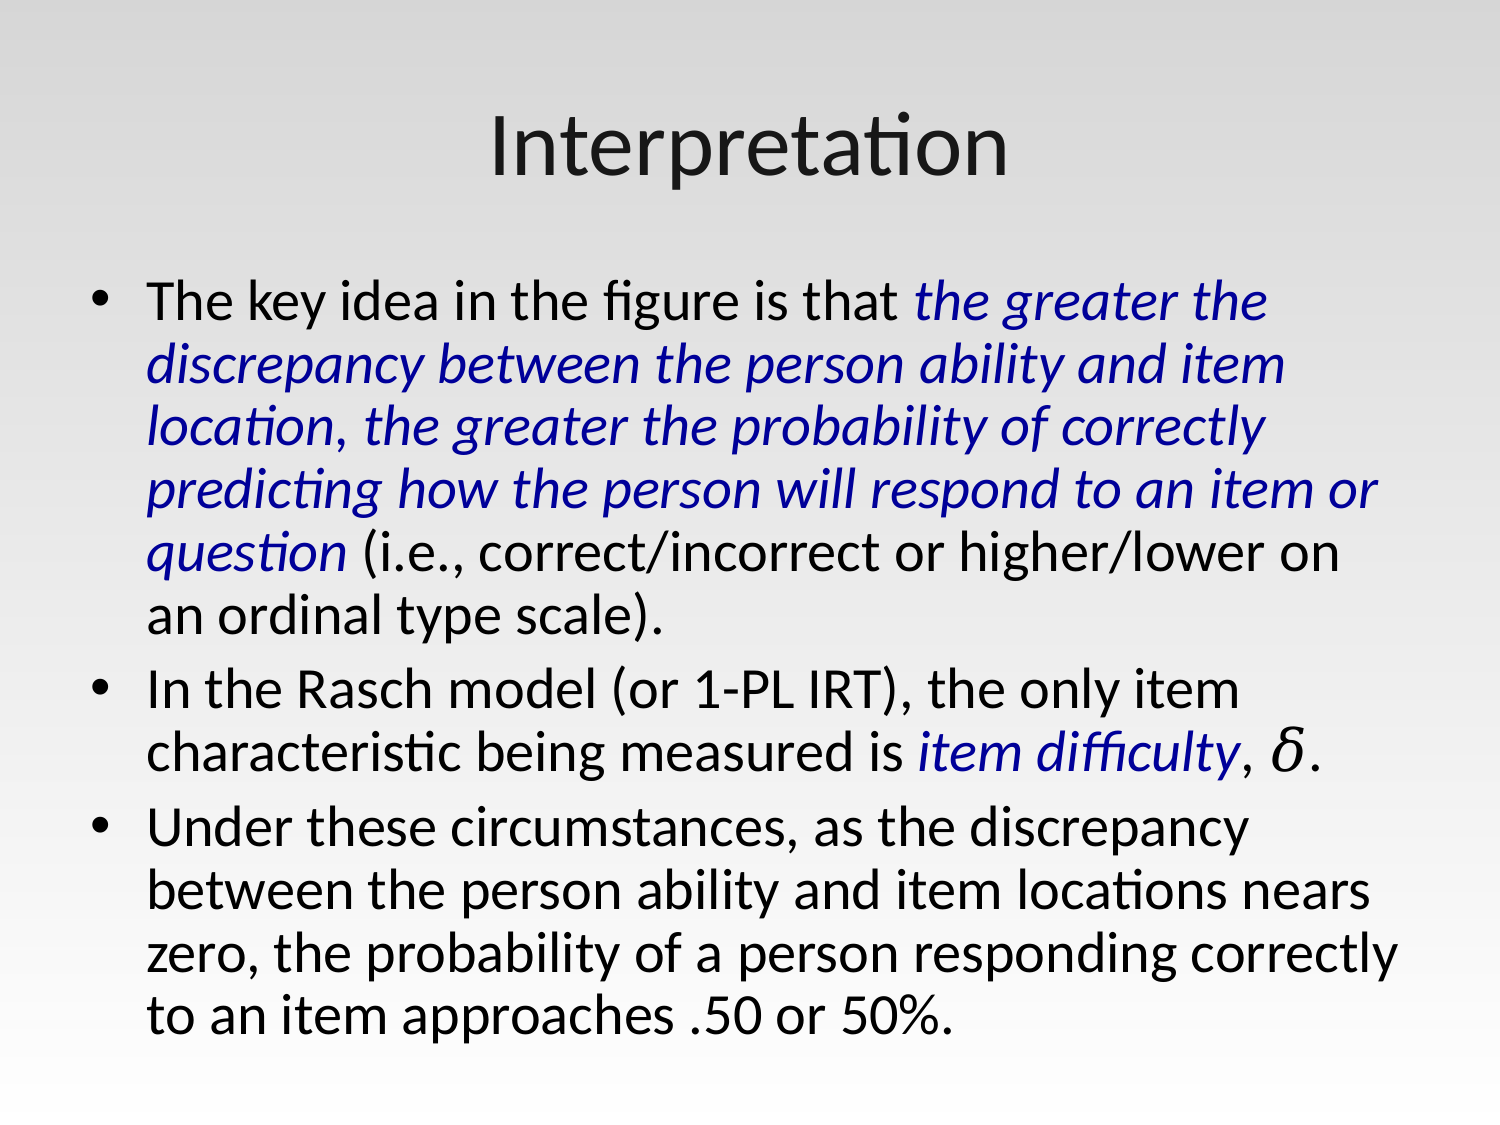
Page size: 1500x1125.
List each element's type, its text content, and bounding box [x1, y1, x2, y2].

title Interpretation [75, 45, 1425, 233]
list The key idea in the figure is that the greater the discrepancy between the person ability and item location, the greater the probability of correctly predicting how the person will respond to an item or question (i.e., correct/incorrect or higher/lower on an ordinal type scale). In the Rasch model (or 1-PL IRT), the only item characteristic being measured is item difficulty, 𝛿. Under these circumstances, as the discrepancy between the person ability and item locations nears zero, the probability of a person responding correctly to an item approaches .50 or 50%. [75, 262, 1425, 1063]
